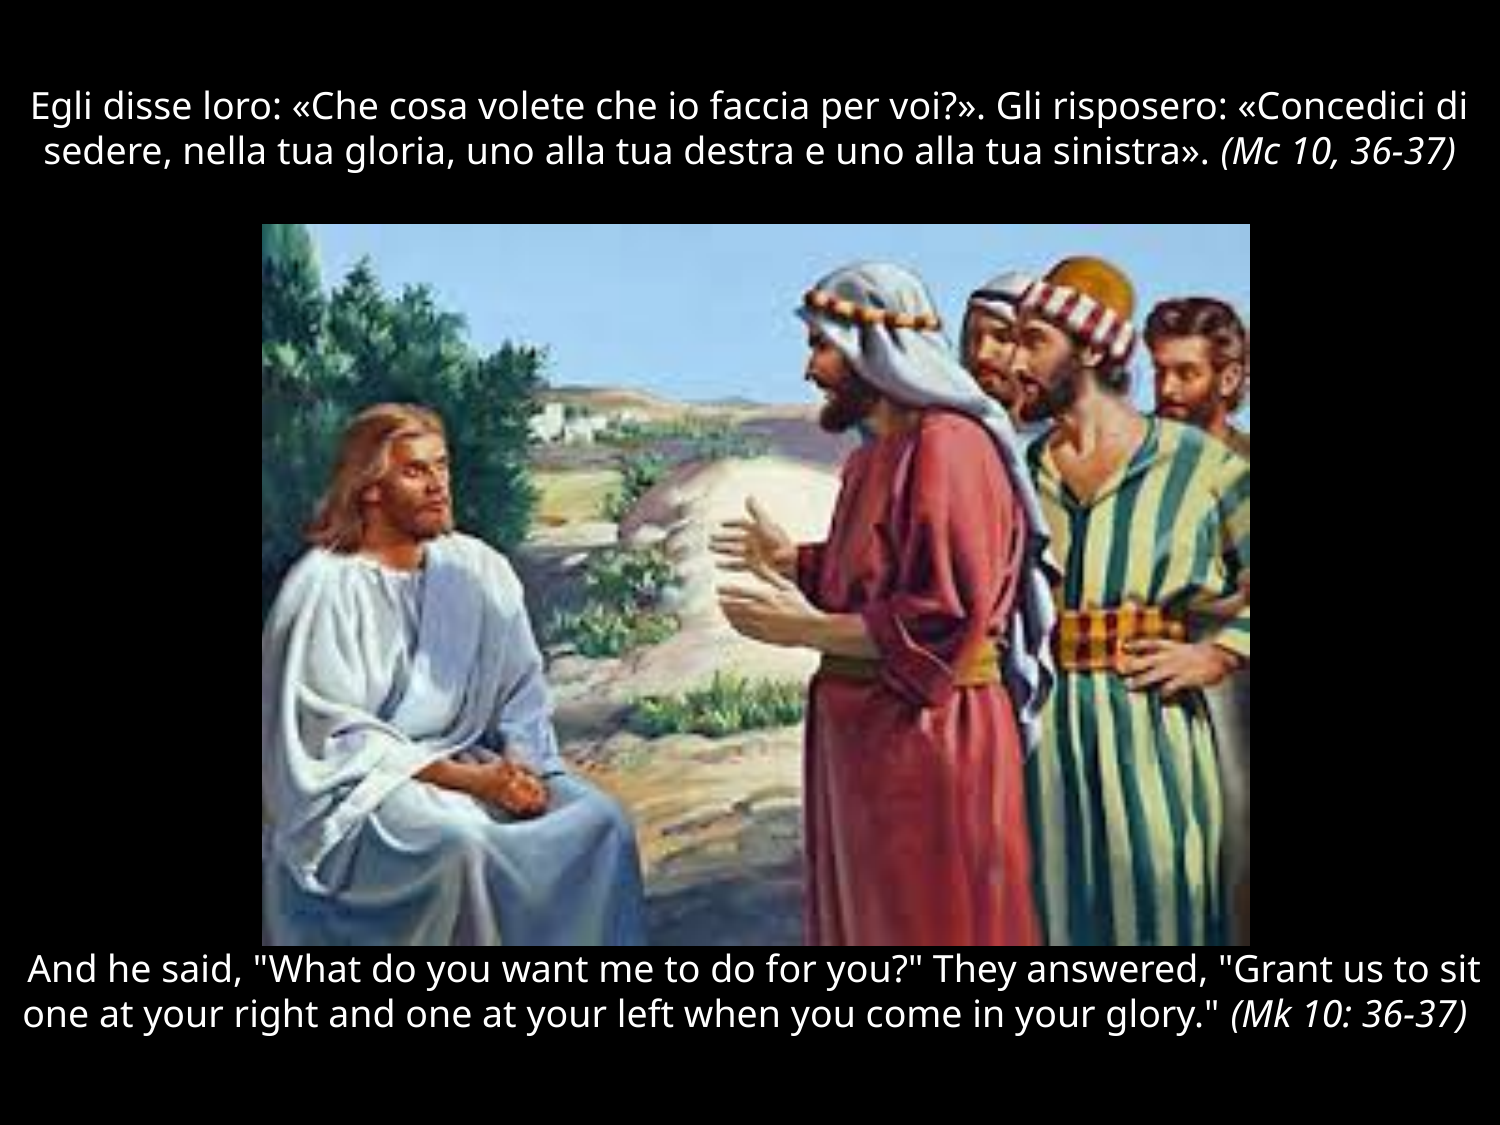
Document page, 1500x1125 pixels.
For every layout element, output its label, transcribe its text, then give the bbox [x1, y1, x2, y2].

picture [262, 224, 1250, 946]
text_box And he said, "What do you want me to do for you?" They answered, "Grant us to sit one at your right and one at your left when you come in your glory." (Mk 10: 36-37) [0, 937, 1500, 1043]
text_box Egli disse loro: «Che cosa volete che io faccia per voi?». Gli risposero: «Concedici di sedere, nella tua gloria, uno alla tua destra e uno alla tua sinistra». (Mc 10, 36-37) [0, 74, 1500, 180]
